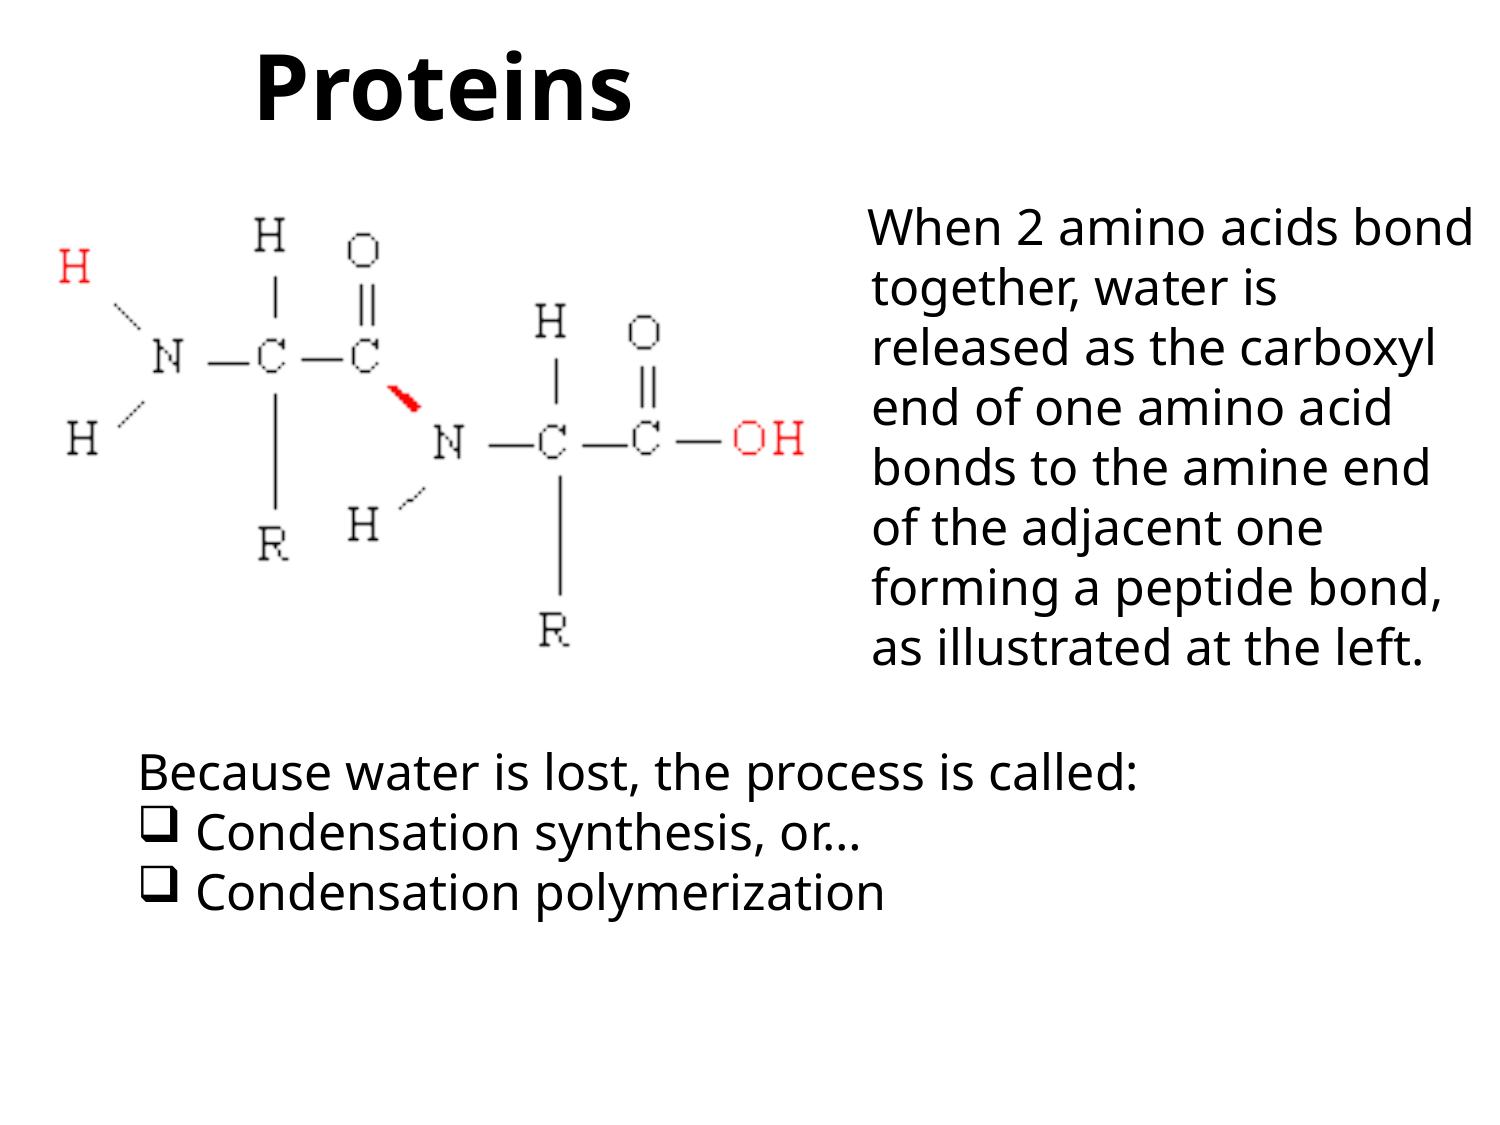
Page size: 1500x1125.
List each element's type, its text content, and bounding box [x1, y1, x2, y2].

list When 2 amino acids bond together, water is released as the carboxyl end of one amino acid bonds to the amine end of the adjacent one forming a peptide bond, as illustrated at the left. [799, 187, 1500, 726]
text_box Because water is lost, the process is called: Condensation synthesis, or… Condensation polymerization [122, 733, 1413, 929]
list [37, 199, 826, 668]
title Proteins [212, 0, 676, 168]
